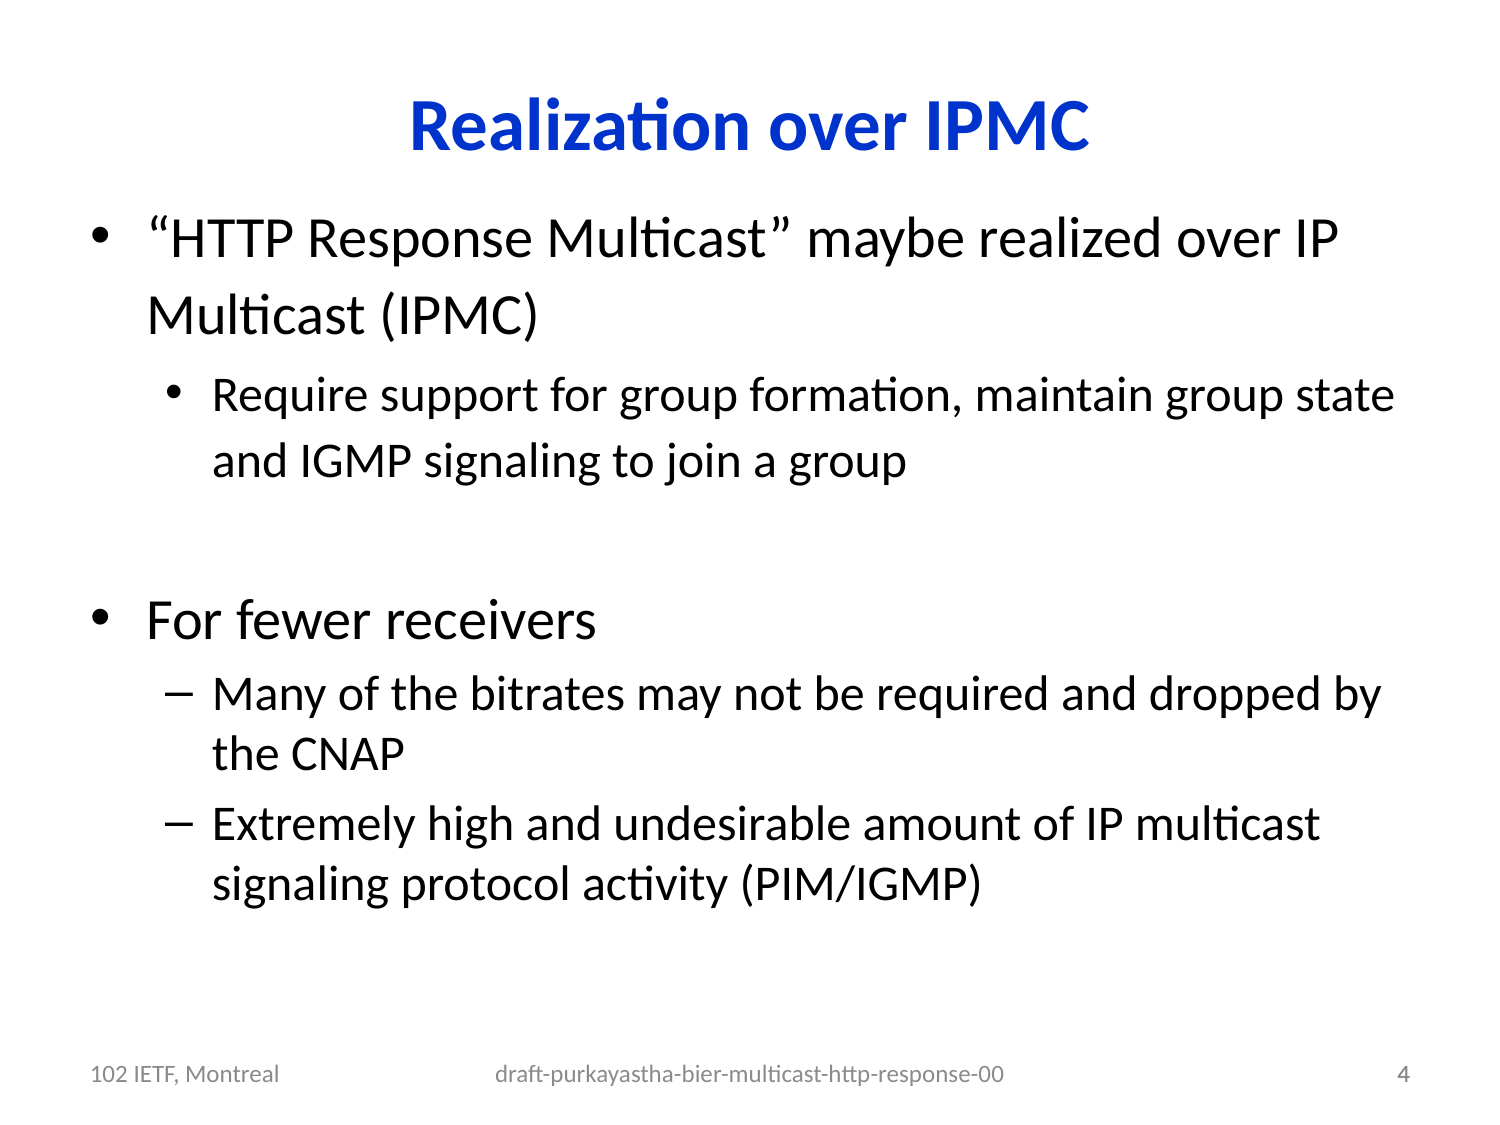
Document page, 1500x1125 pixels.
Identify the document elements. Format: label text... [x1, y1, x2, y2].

slide_number 4 [1074, 1042, 1425, 1103]
list “HTTP Response Multicast” maybe realized over IP Multicast (IPMC) Require support for group formation, maintain group state and IGMP signaling to join a group For fewer receivers Many of the bitrates may not be required and dropped by the CNAP Extremely high and undesirable amount of IP multicast signaling protocol activity (PIM/IGMP) [75, 184, 1425, 1047]
title Realization over IPMC [75, 45, 1425, 184]
footer draft-purkayastha-bier-multicast-http-response-00 [450, 1042, 1050, 1103]
text_box 102 IETF, Montreal [75, 1042, 425, 1103]
